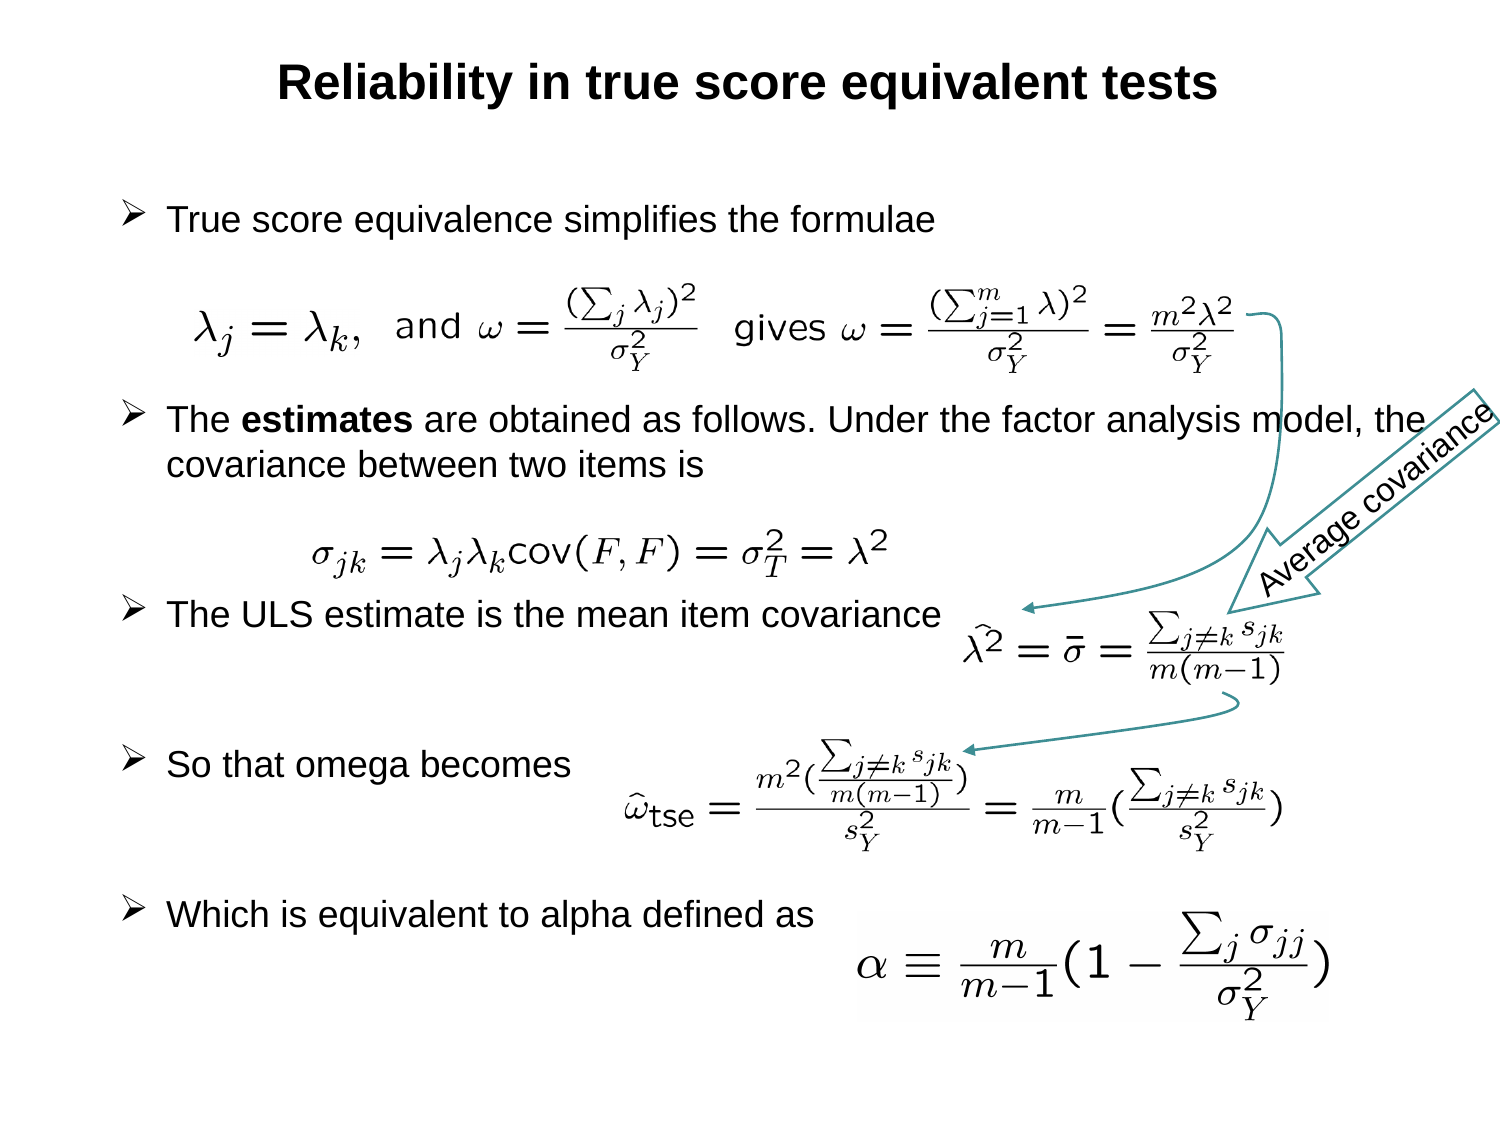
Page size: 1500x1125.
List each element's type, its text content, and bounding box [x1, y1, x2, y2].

picture [857, 911, 1330, 1022]
title Reliability in true score equivalent tests [72, 0, 1424, 144]
text_box True score equivalence simplifies the formulae The estimates are obtained as follows. Under the factor analysis model, the covariance between two items is The ULS estimate is the mean item covariance So that omega becomes Which is equivalent to alpha defined as so And omega becomes in terms of parameter estimates [29, 137, 1467, 1075]
picture [623, 737, 1283, 853]
text_box [1030, 693, 1239, 736]
text_box [1023, 313, 1283, 607]
picture [312, 526, 888, 580]
picture [734, 283, 1235, 374]
picture [962, 609, 1285, 685]
picture [194, 309, 360, 357]
text_box Average covariance [1231, 389, 1500, 607]
picture [395, 281, 699, 372]
